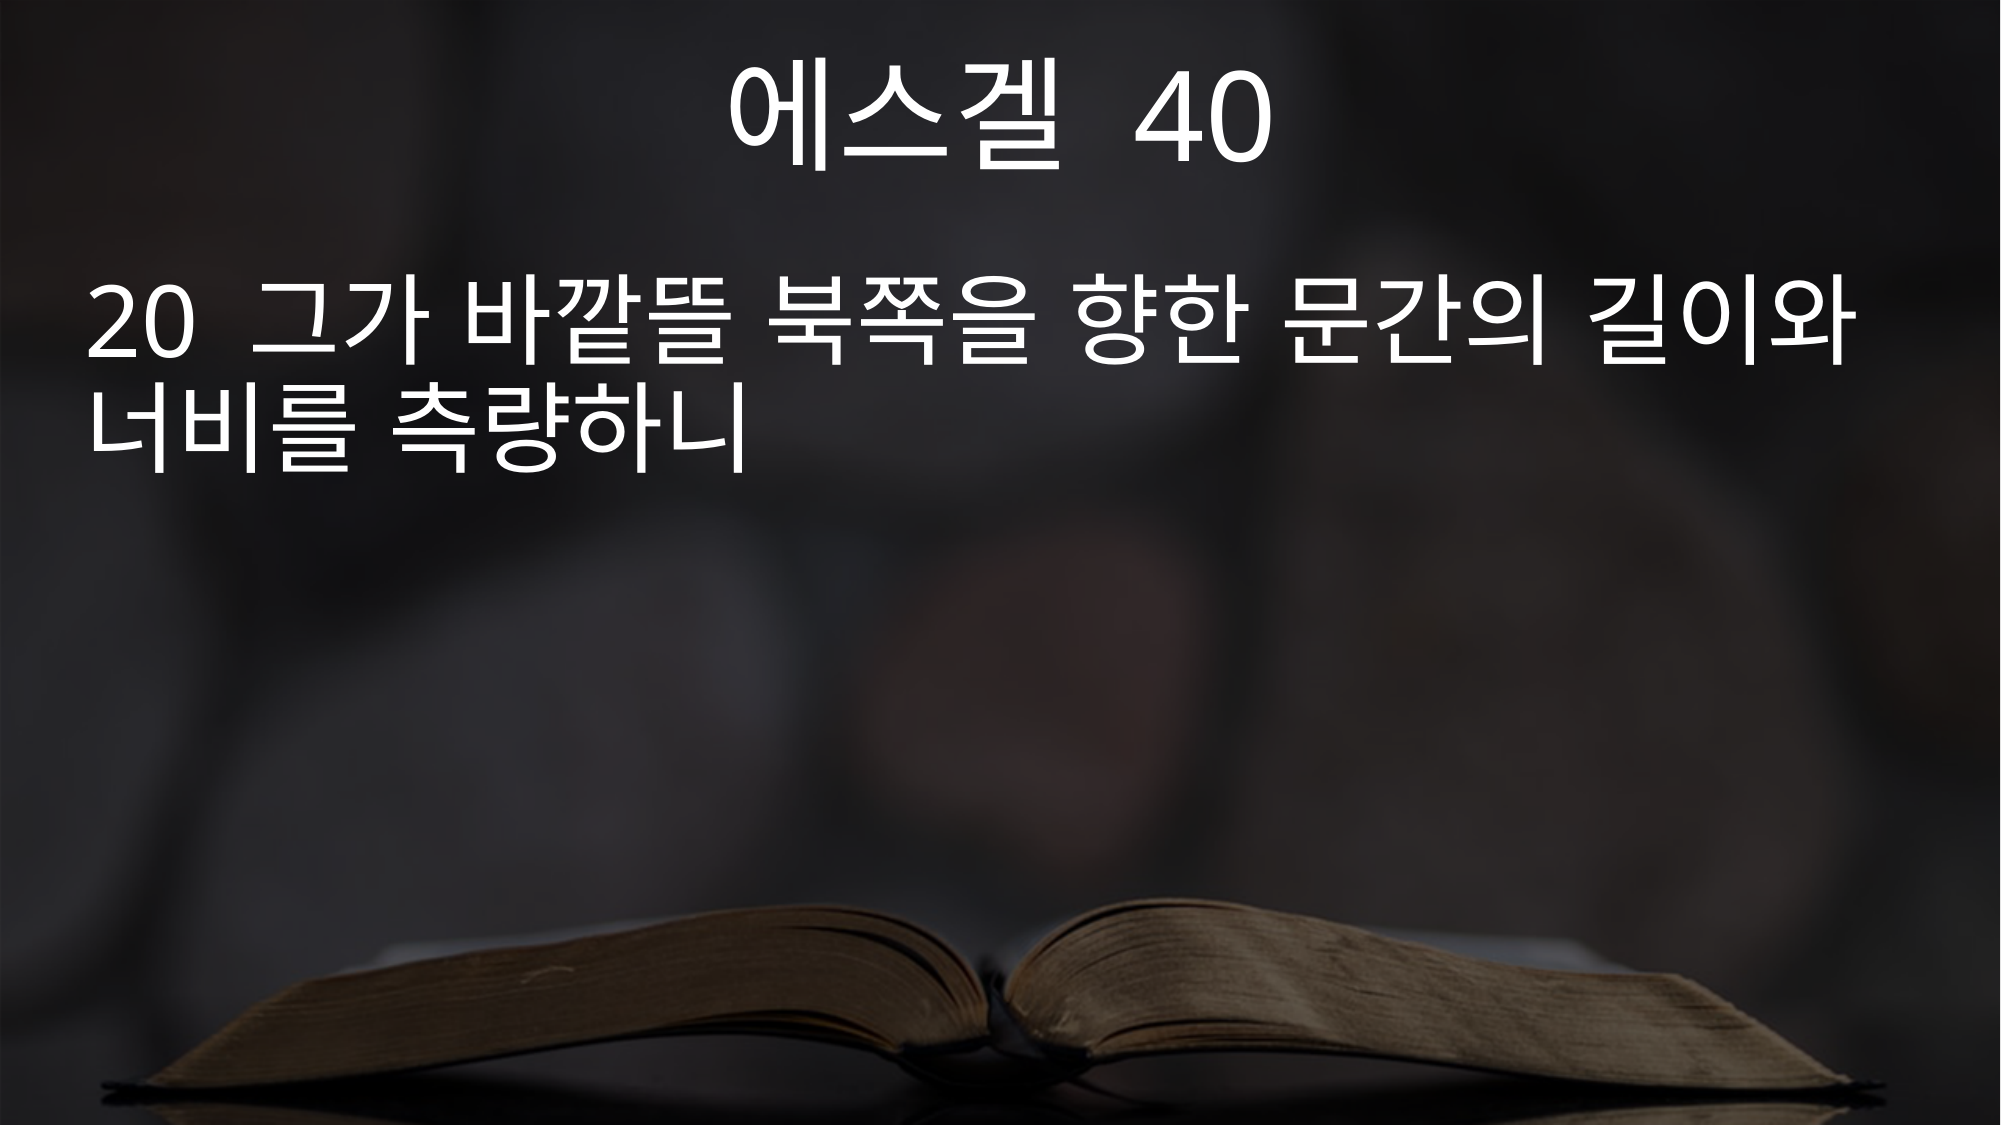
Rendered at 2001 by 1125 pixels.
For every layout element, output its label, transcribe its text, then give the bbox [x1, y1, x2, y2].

picture [0, 0, 2001, 1125]
footer 에스겔 40 [0, 32, 2000, 192]
list 20 그가 바깥뜰 북쪽을 향한 문간의 길이와 너비를 측량하니 [69, 263, 1953, 423]
